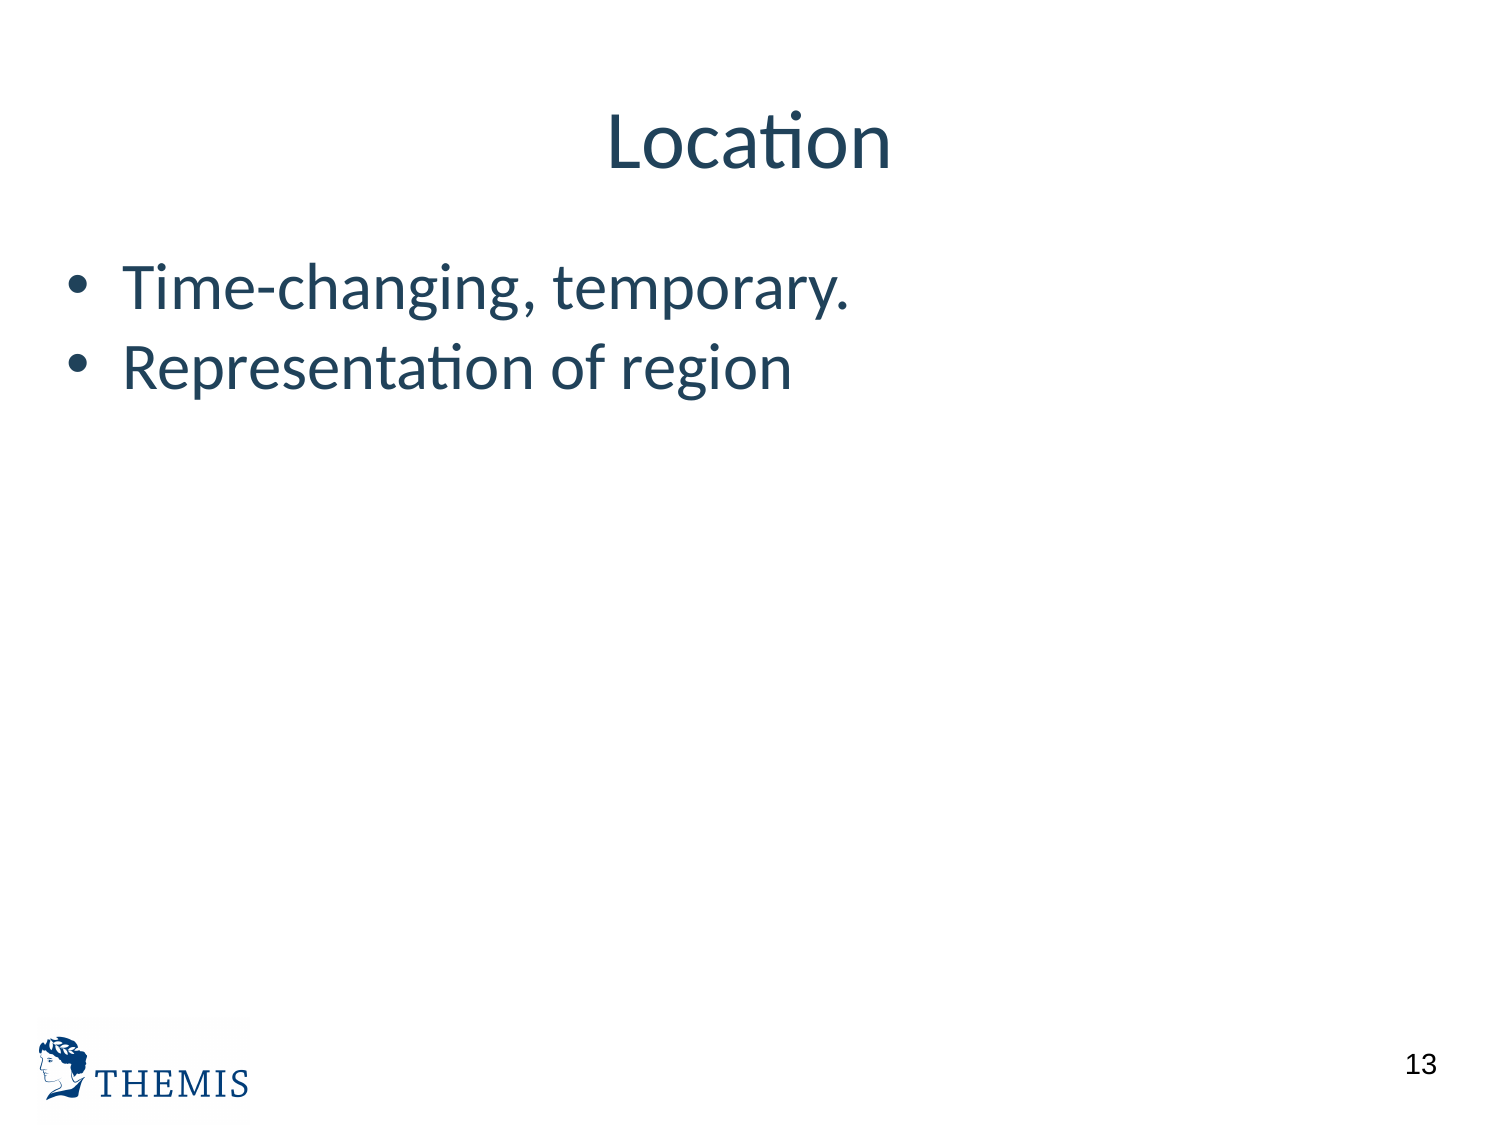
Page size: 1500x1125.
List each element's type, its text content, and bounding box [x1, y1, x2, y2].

list Time-changing, temporary. Representation of region [51, 227, 1449, 975]
title Location [51, 72, 1449, 199]
slide_number 13 [1389, 1019, 1480, 1106]
picture [37, 1017, 250, 1125]
